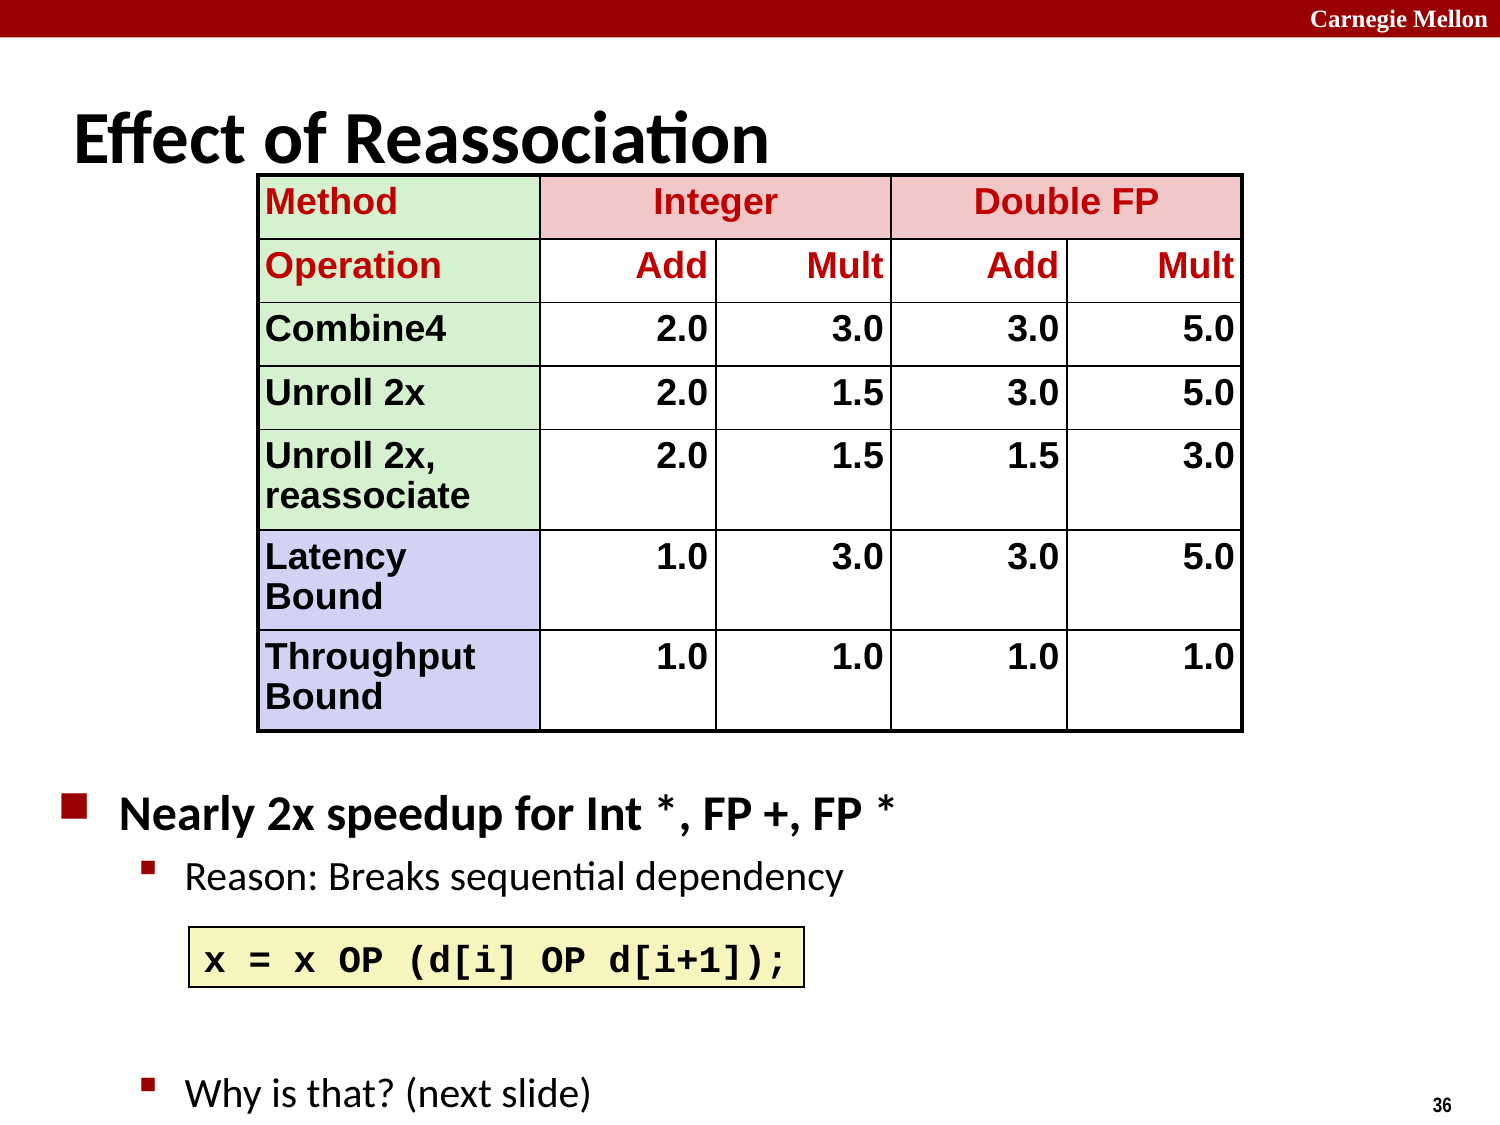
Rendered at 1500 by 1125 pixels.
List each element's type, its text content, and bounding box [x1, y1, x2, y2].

table_cell 2.0 [541, 303, 715, 365]
table_cell 5.0 [1068, 303, 1240, 365]
table_cell 1.0 [541, 631, 715, 729]
table_cell 2.0 [541, 430, 715, 529]
table_cell Unroll 2x [260, 367, 539, 429]
table_cell 1.5 [717, 430, 890, 529]
table_header Integer [541, 177, 890, 238]
table_cell 1.0 [541, 531, 715, 629]
table_cell 3.0 [1068, 430, 1240, 529]
table_cell Unroll 2x, reassociate [260, 430, 539, 529]
table_cell 3.0 [892, 303, 1066, 365]
table_cell 1.5 [892, 430, 1066, 529]
table_cell 3.0 [892, 531, 1066, 629]
table_cell 5.0 [1068, 367, 1240, 429]
table_cell Add [892, 240, 1066, 302]
table_header Double FP [892, 177, 1240, 238]
table_cell 1.0 [717, 631, 890, 729]
table_cell 1.5 [717, 367, 890, 429]
table_cell Combine4 [260, 303, 539, 365]
table_cell 1.0 [892, 631, 1066, 729]
table_cell 3.0 [717, 303, 890, 365]
table_cell 3.0 [717, 531, 890, 629]
table_cell Latency Bound [260, 531, 539, 629]
table_cell Add [541, 240, 715, 302]
table_cell 1.0 [1068, 631, 1240, 729]
table_cell 5.0 [1068, 531, 1240, 629]
table_cell 3.0 [892, 367, 1066, 429]
table_cell Mult [717, 240, 890, 302]
table_header Method [260, 177, 539, 238]
table_cell Mult [1068, 240, 1240, 302]
text_box x = x OP (d[i] OP d[i+1]); [188, 927, 804, 987]
table_cell 2.0 [541, 367, 715, 429]
title Effect of Reassociation [58, 71, 1305, 197]
table_cell Operation [260, 240, 539, 302]
table_cell Throughput Bound [260, 631, 539, 729]
list Nearly 2x speedup for Int *, FP +, FP * Reason: Breaks sequential dependency Why is that? (next slide) [47, 772, 1411, 1058]
